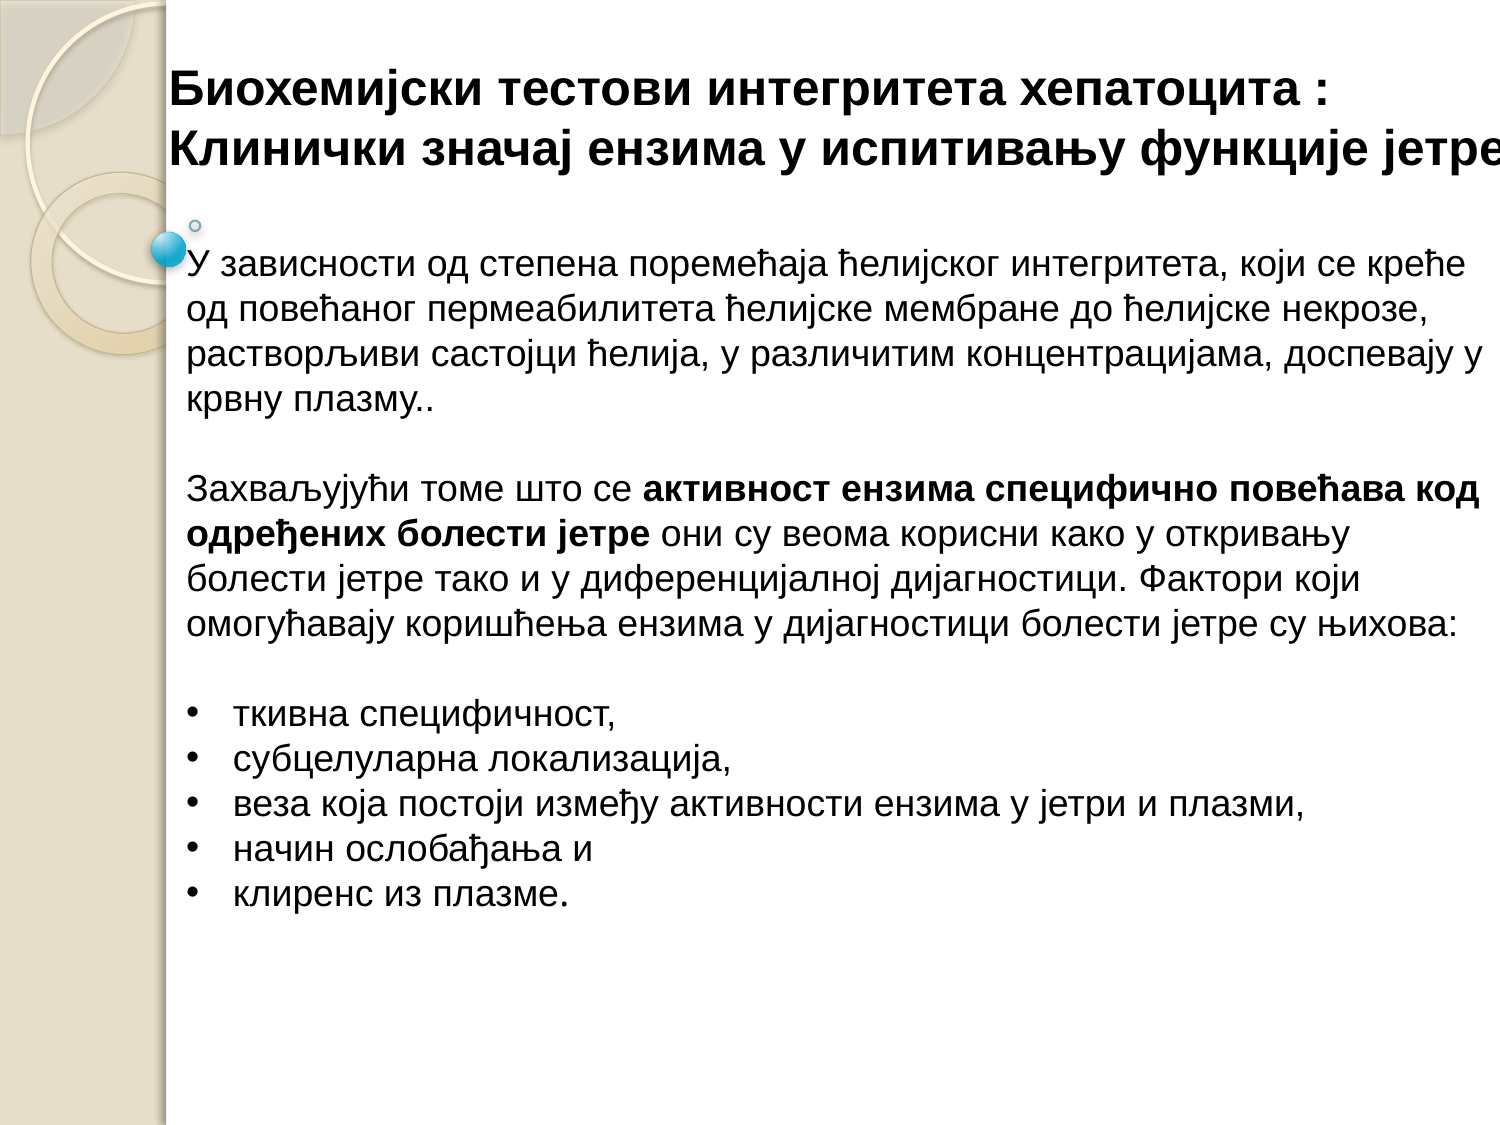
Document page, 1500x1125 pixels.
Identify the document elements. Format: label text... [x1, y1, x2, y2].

text_box У зависности од степена поремећаја ћелијског интегритета, који се креће од повећаног пермеабилитета ћелијске мембране до ћелијске некрозе, растворљиви састојци ћелија, у различитим концентрацијама, доспевају у крвну плазму.. Захваљујући томе што се активност ензима специфично повећава код одређених болести јетре они су веома корисни како у откривању болести јетре тако и у диференцијалној дијагностици. Фактори који омогућавају коришћења ензима у дијагностици болести јетре су њихова: ткивна специфичност, субцелуларна локализација, веза која постоји између активности ензима у јетри и плазми, начин ослобађања и клиренс из плазме. [171, 231, 1500, 922]
text_box Биохемијски тестови интегритета хепатоцита : Клинички значај ензима у испитивању функције јетре [153, 48, 1500, 183]
